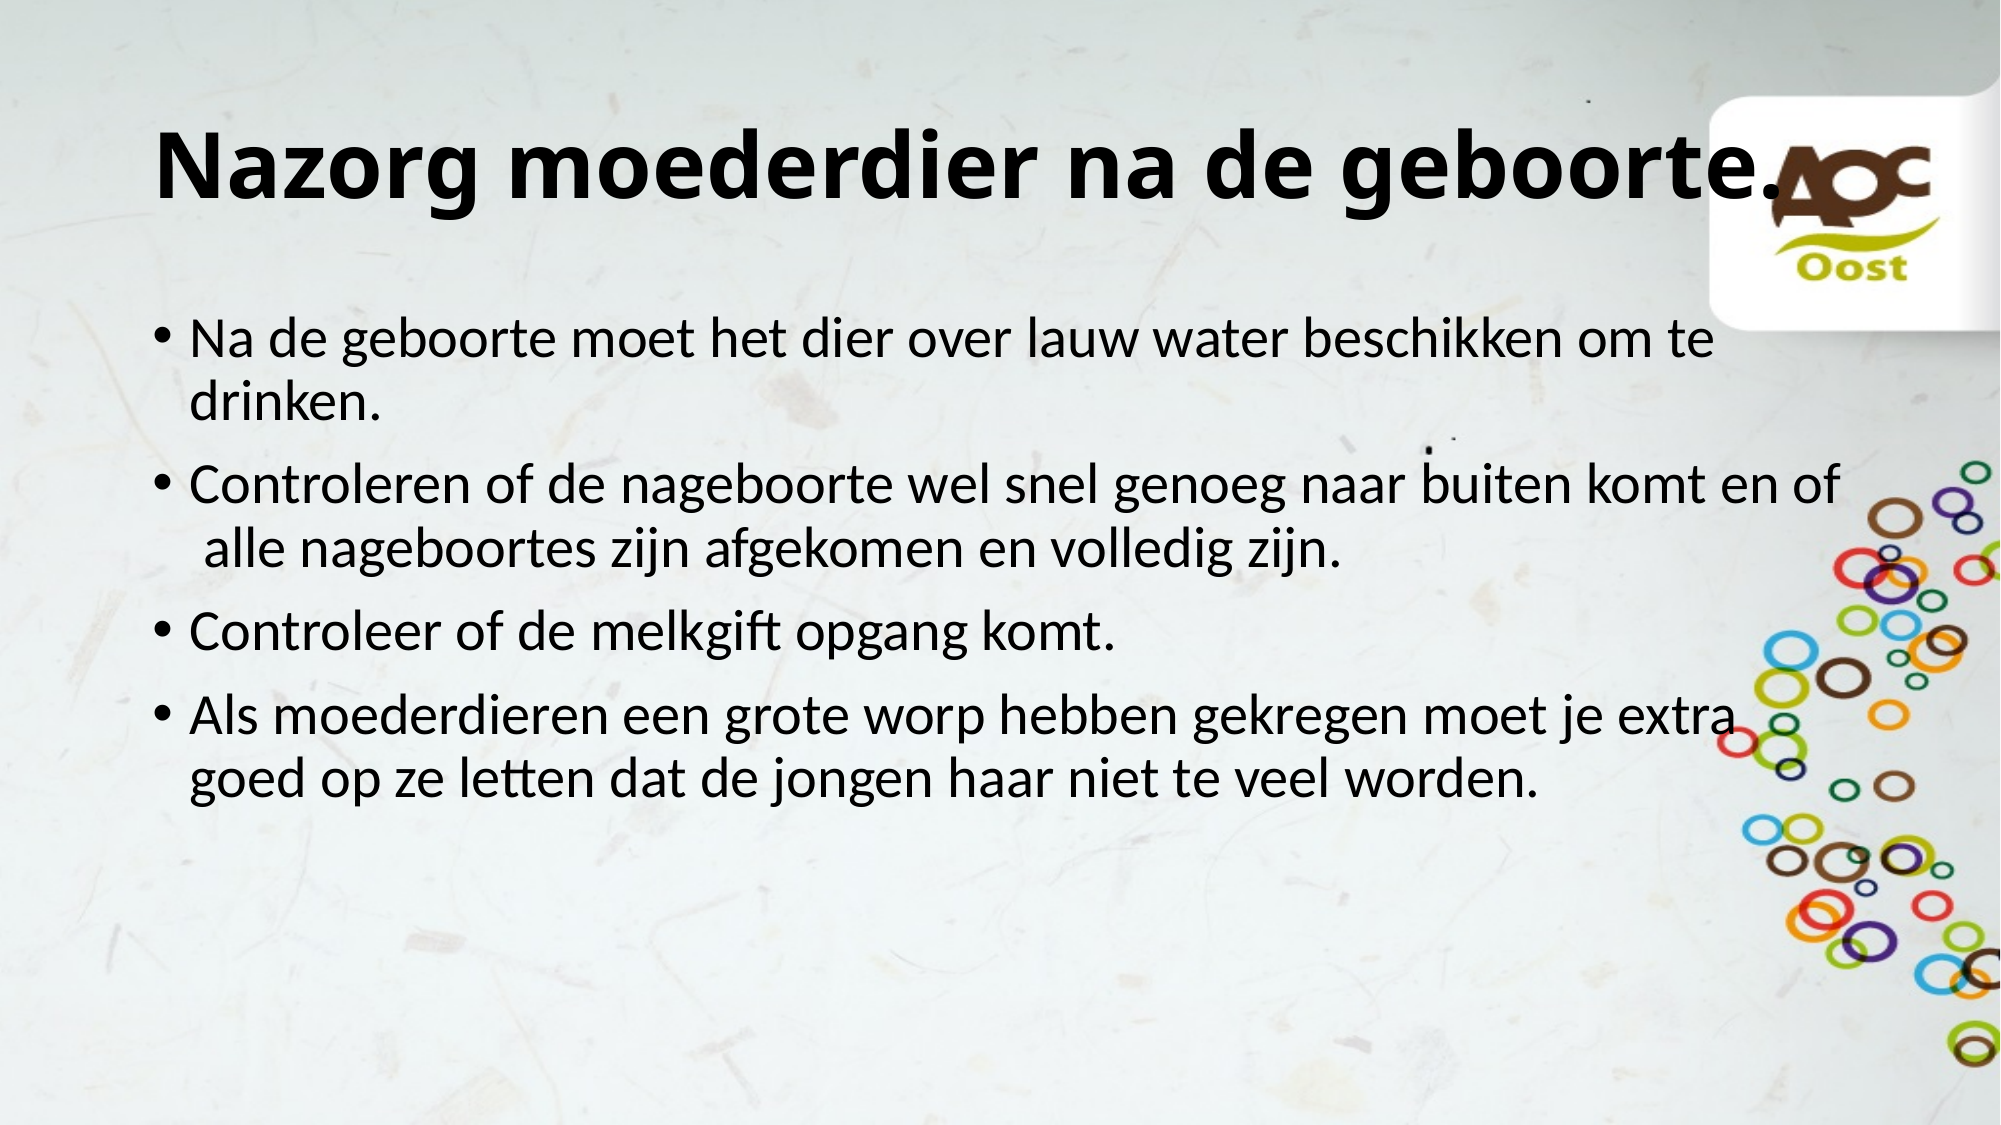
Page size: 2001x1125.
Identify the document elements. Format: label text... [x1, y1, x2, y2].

title Nazorg moederdier na de geboorte. [137, 59, 1863, 278]
list Na de geboorte moet het dier over lauw water beschikken om te drinken. Controleren of de nageboorte wel snel genoeg naar buiten komt en of alle nageboortes zijn afgekomen en volledig zijn. Controleer of de melkgift opgang komt. Als moederdieren een grote worp hebben gekregen moet je extra goed op ze letten dat de jongen haar niet te veel worden. [137, 299, 1863, 1014]
picture [0, 0, 2001, 1125]
